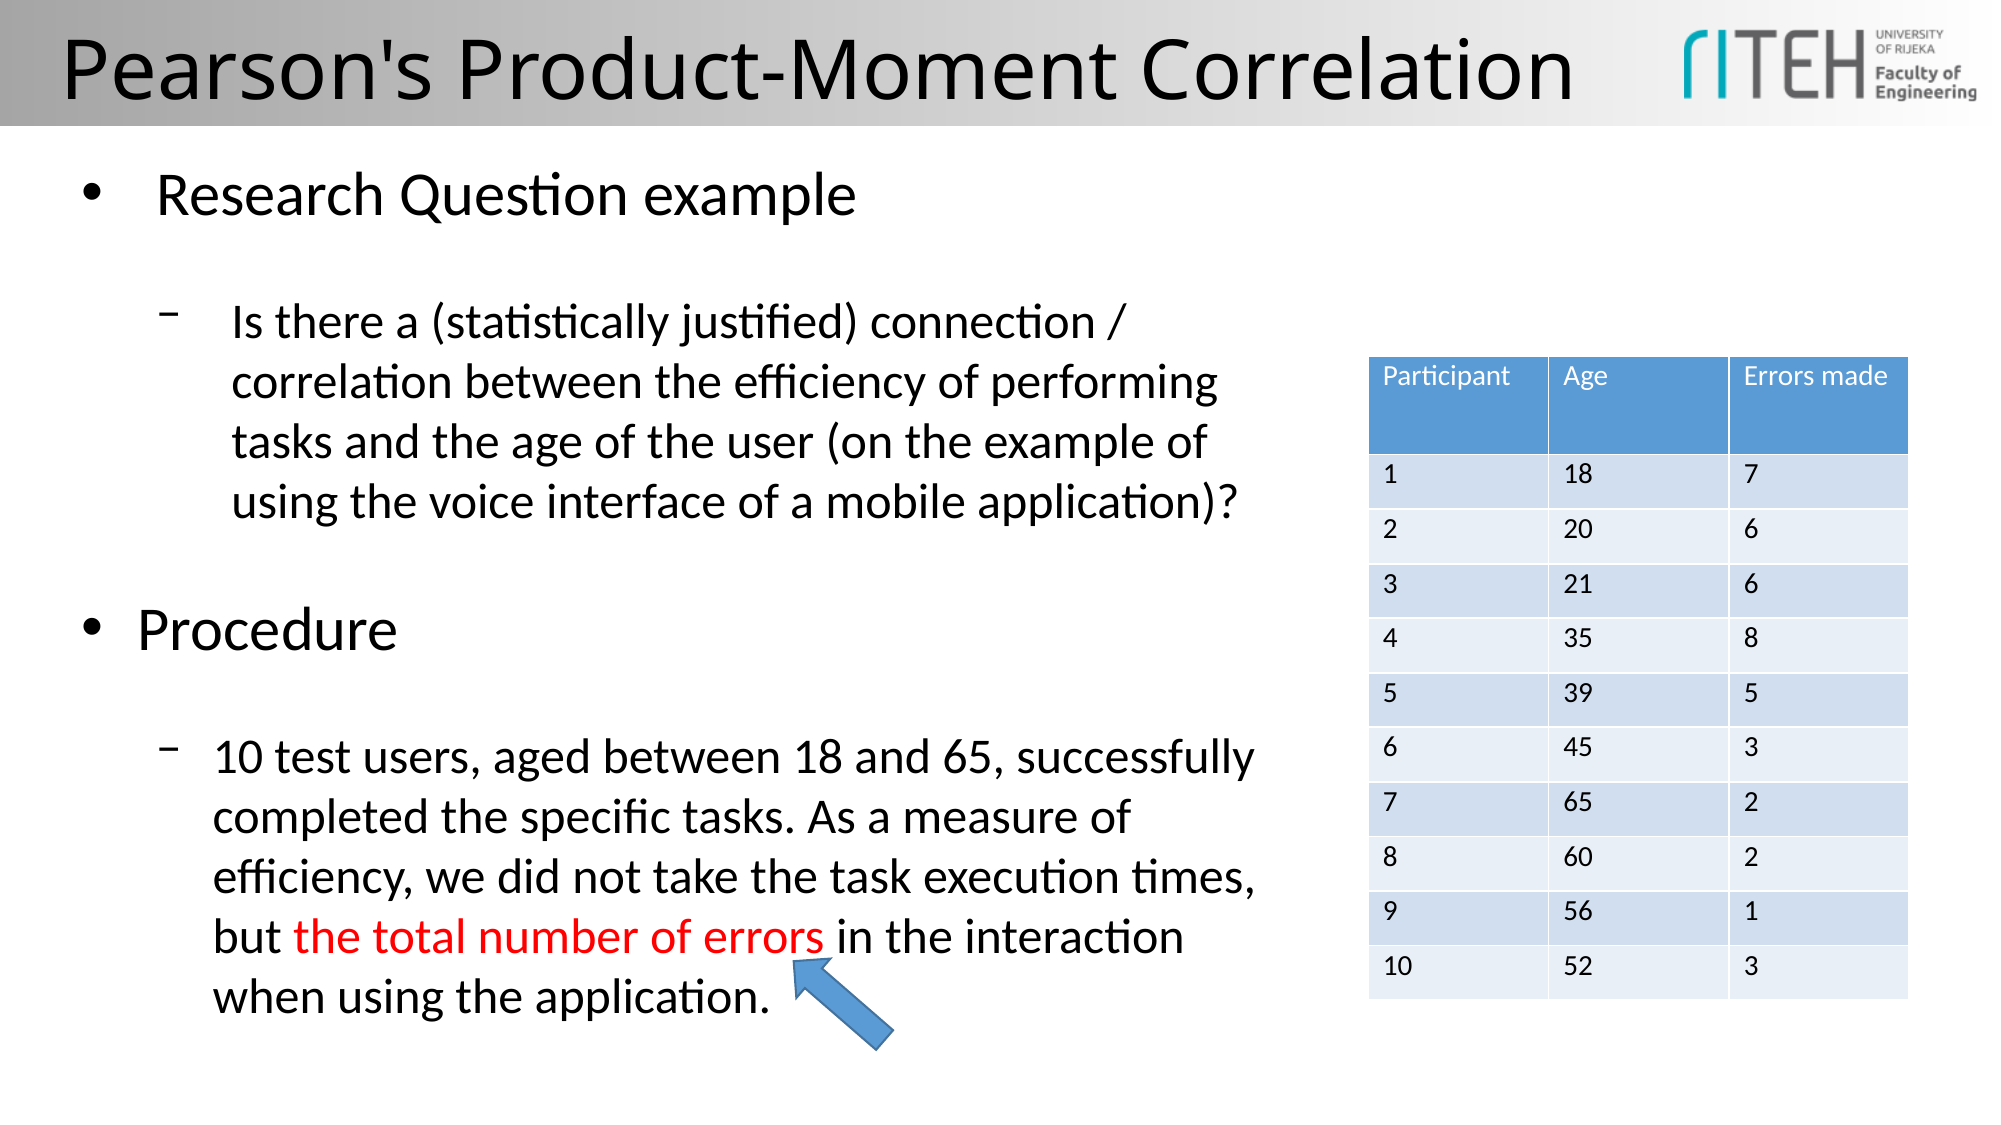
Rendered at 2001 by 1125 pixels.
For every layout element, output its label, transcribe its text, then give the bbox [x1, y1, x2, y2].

table_cell 1 [1730, 892, 1908, 945]
table_cell 60 [1549, 837, 1728, 890]
table_cell 8 [1730, 619, 1908, 672]
table_cell 5 [1730, 674, 1908, 726]
table_cell 6 [1730, 510, 1908, 563]
table_cell 2 [1730, 783, 1908, 836]
text_box [792, 957, 895, 1052]
table_cell 1 [1369, 455, 1548, 508]
table_cell 65 [1549, 783, 1728, 836]
text_box [0, 0, 2000, 127]
table_cell 21 [1549, 565, 1728, 617]
table_cell 39 [1549, 674, 1728, 726]
table_header Age [1549, 357, 1728, 454]
table_cell 9 [1369, 892, 1548, 945]
table_cell 6 [1730, 565, 1908, 617]
table_cell 56 [1549, 892, 1728, 945]
table_cell 45 [1549, 728, 1728, 781]
table_cell 3 [1369, 565, 1548, 617]
table_cell 7 [1369, 783, 1548, 836]
table_cell 7 [1730, 455, 1908, 508]
table_cell 20 [1549, 510, 1728, 563]
table_cell 3 [1730, 728, 1908, 781]
table_cell 18 [1549, 455, 1728, 508]
text_box Research Question example Is there a (statistically justified) connection / correlation between the efficiency of performing tasks and the age of the user (on the example of using the voice interface of a mobile application)? Procedure 10 test users, aged between 18 and 65, successfully completed the specific tasks. As a measure of efficiency, we did not take the task execution times, but the total number of errors in the interaction when using the application. [66, 145, 1287, 1031]
table_cell 3 [1730, 946, 1908, 999]
table_cell 5 [1369, 674, 1548, 726]
table_cell 2 [1369, 510, 1548, 563]
table_cell 4 [1369, 619, 1548, 672]
table_header Errors made [1730, 357, 1908, 454]
table_cell 35 [1549, 619, 1728, 672]
picture [1683, 20, 1977, 107]
table_cell 2 [1730, 837, 1908, 890]
table_cell 52 [1549, 946, 1728, 999]
table_header Participant [1369, 357, 1548, 454]
title Pearson's Product-Moment Correlation [45, 20, 1601, 126]
table_cell 6 [1369, 728, 1548, 781]
table_cell 8 [1369, 837, 1548, 890]
table_cell 10 [1369, 946, 1548, 999]
